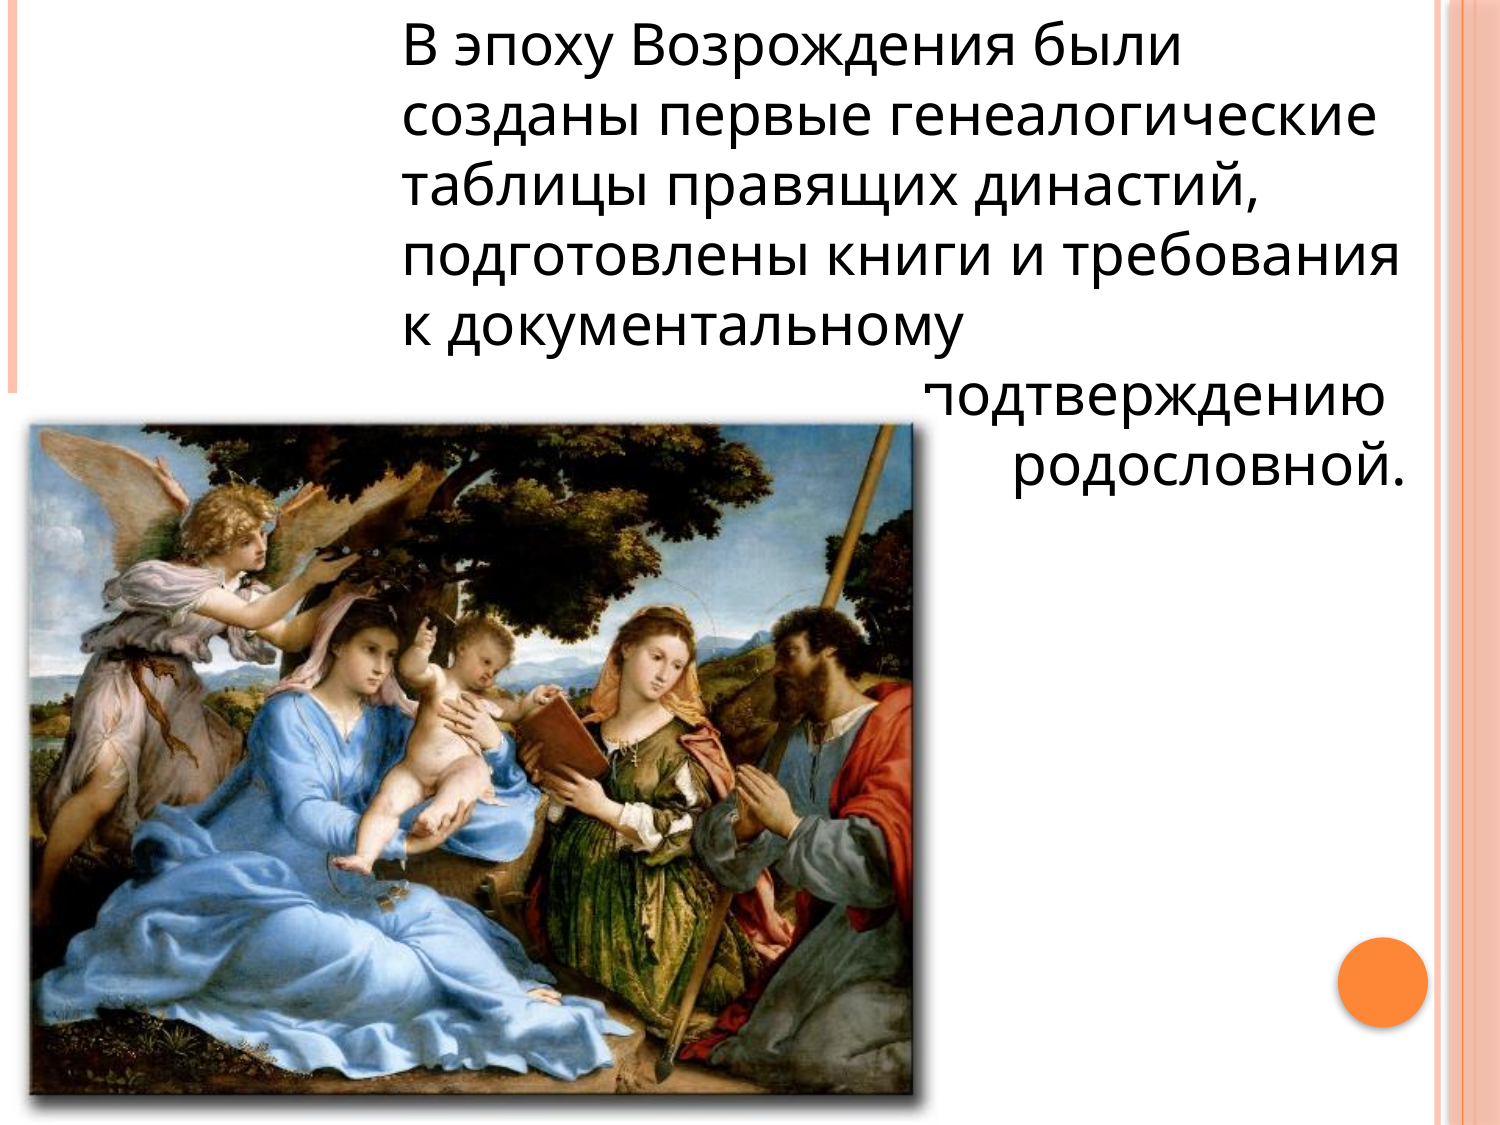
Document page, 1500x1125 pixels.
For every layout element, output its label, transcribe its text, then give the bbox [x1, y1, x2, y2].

picture [0, 393, 944, 1125]
text_box В эпоху Возрождения были созданы первые генеалогические таблицы правящих династий, подготовлены книги и требования к документальному подтверждению родословной. [386, 0, 1430, 505]
